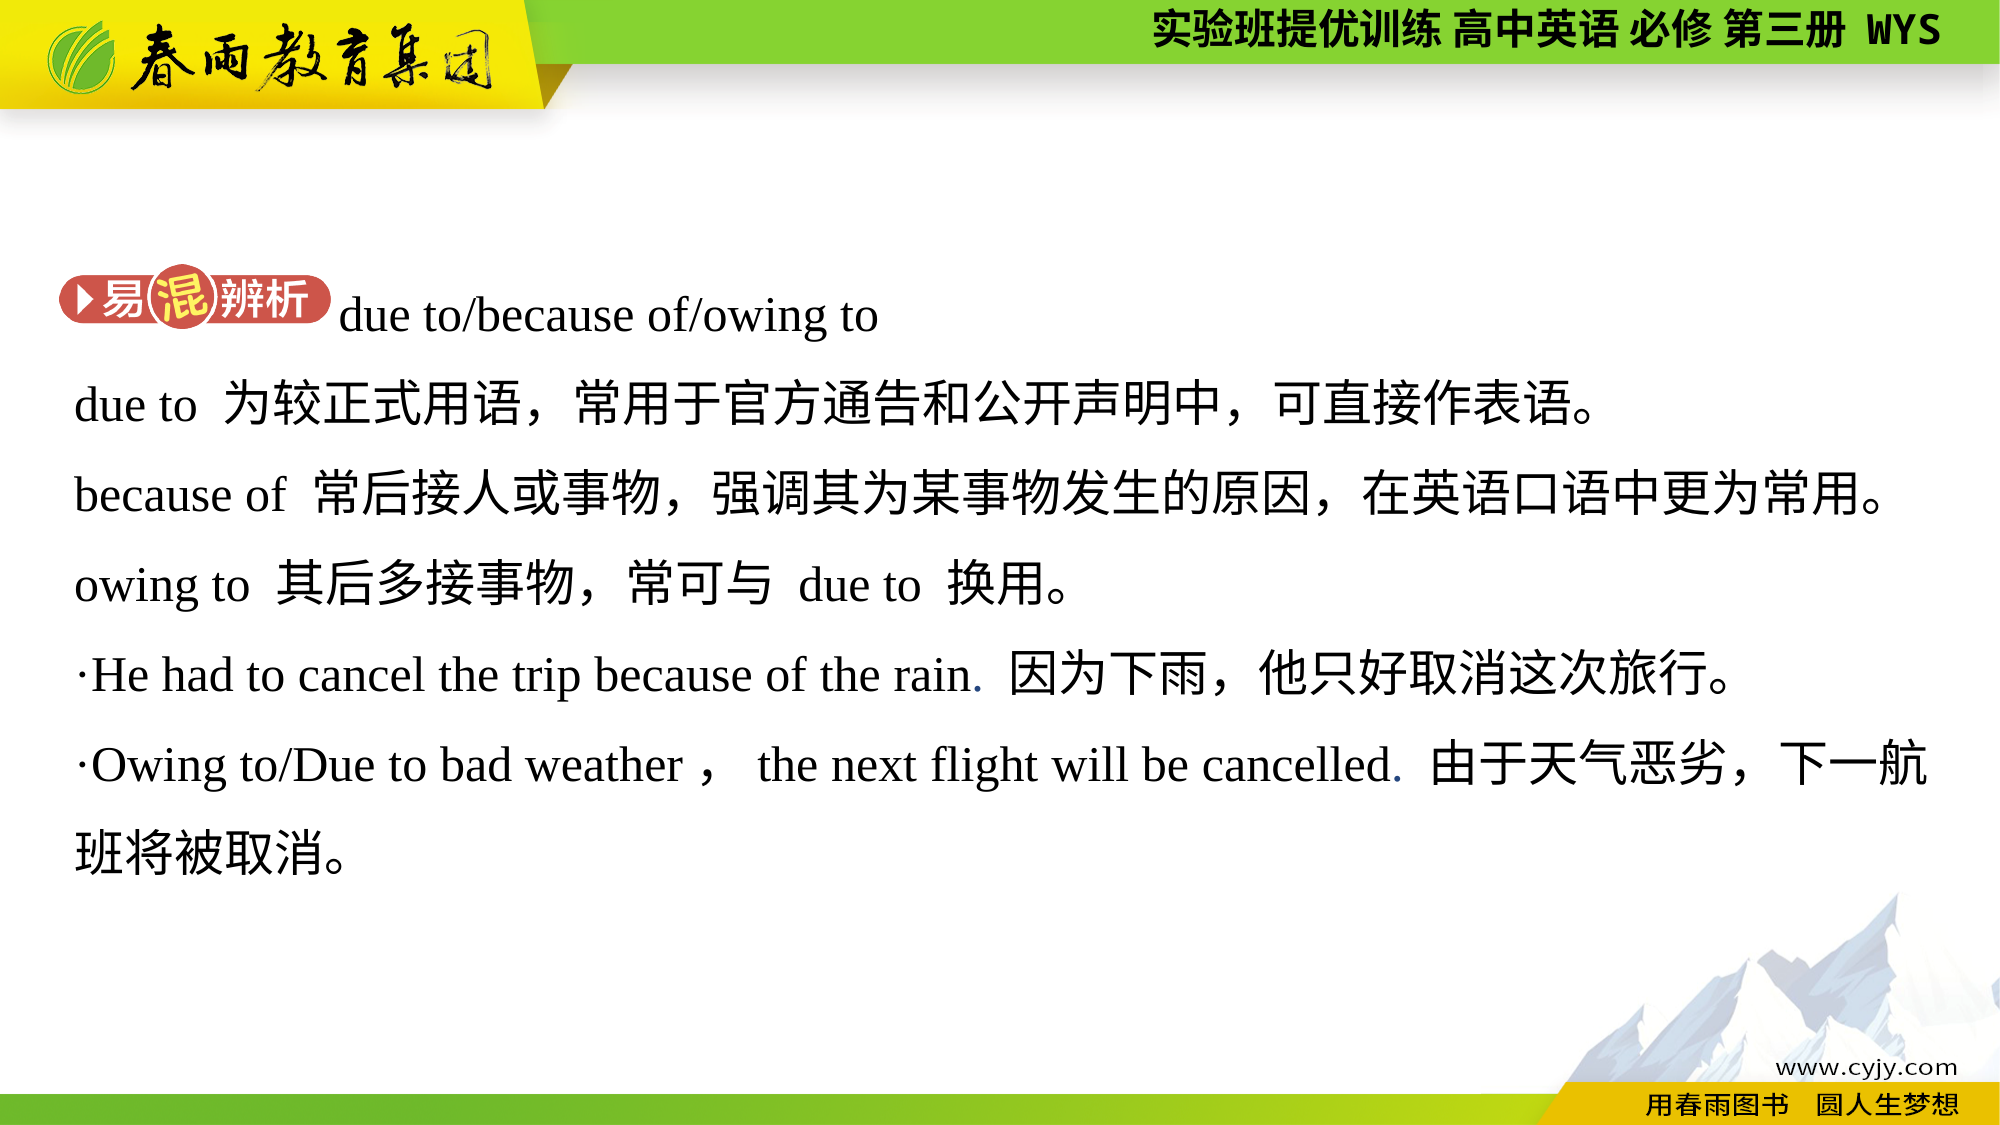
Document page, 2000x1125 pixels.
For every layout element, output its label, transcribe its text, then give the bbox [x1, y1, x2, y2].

list due to/because of/owing to due to 为较正式用语，常用于官方通告和公开声明中，可直接作表语。 because of 常后接人或事物，强调其为某事物发生的原因，在英语口语中更为常用。 owing to 其后多接事物，常可与 due to 换用。 ·He had to cancel the trip because of the rain. 因为下雨，他只好取消这次旅行。 ·Owing to/Due to bad weather，the next flight will be cancelled. 由于天气恶劣，下一航班将被取消。 [59, 243, 1944, 884]
picture [0, 0, 2000, 1125]
